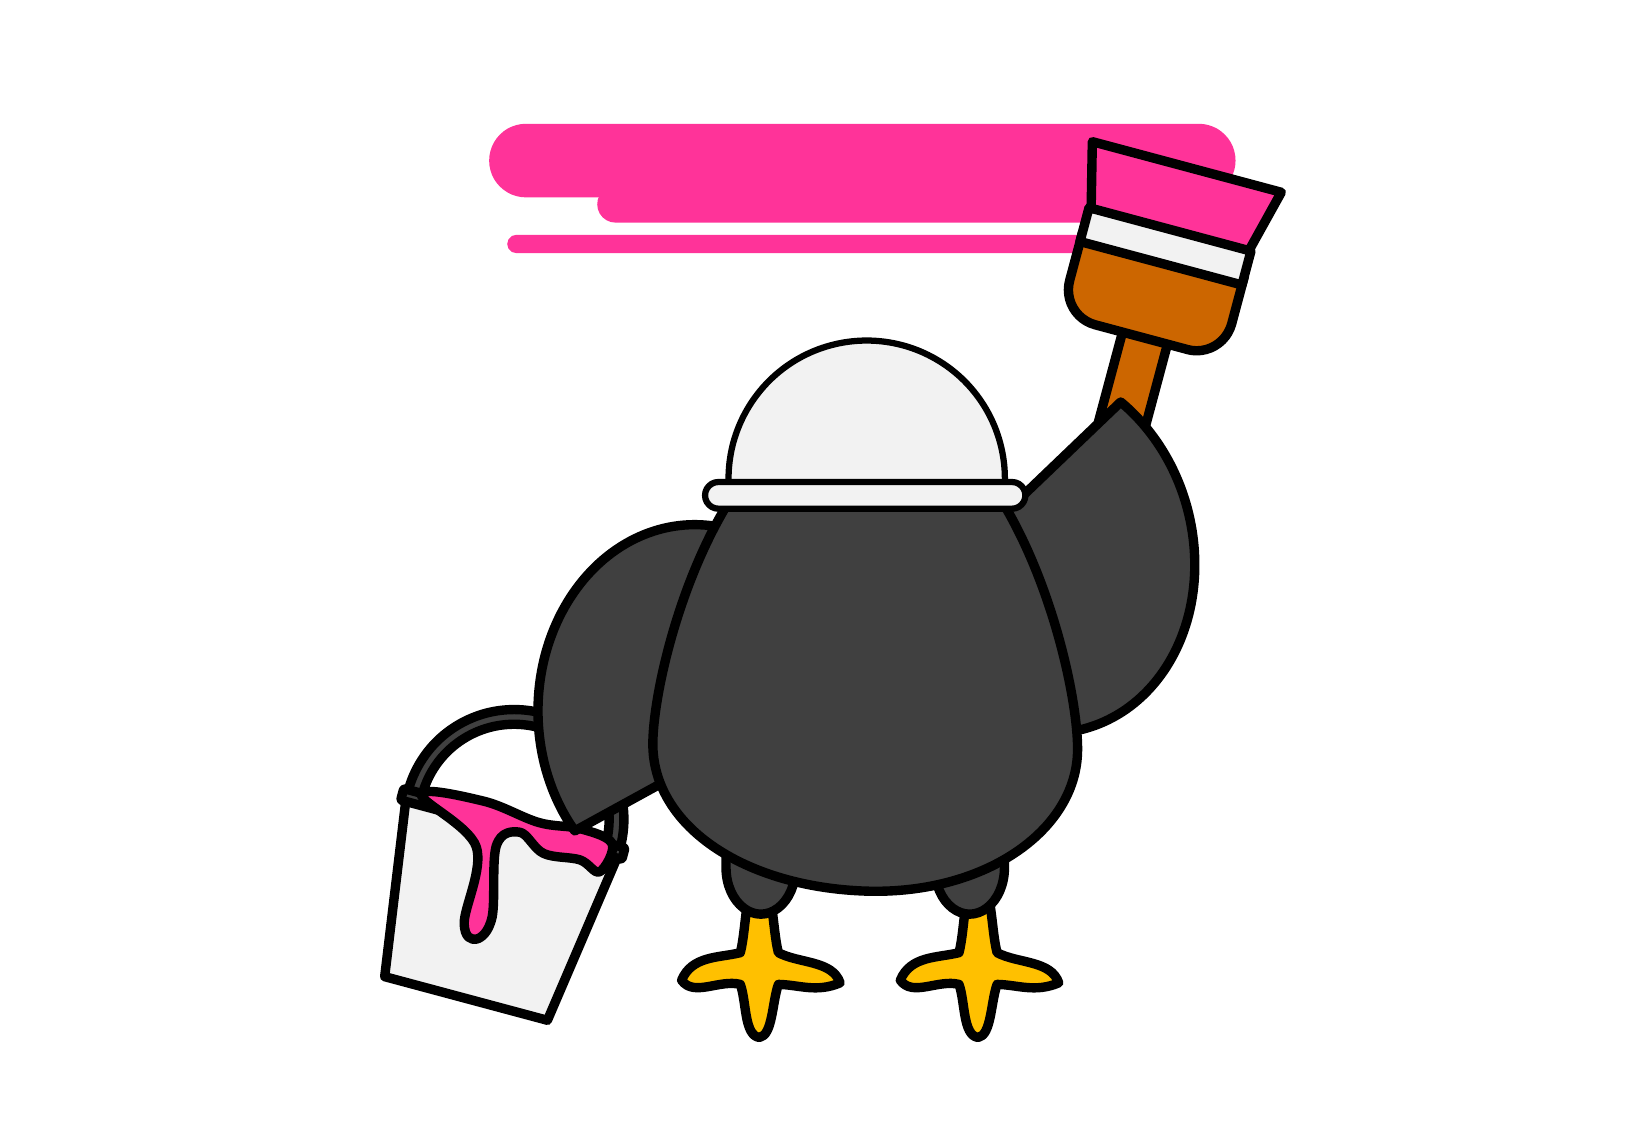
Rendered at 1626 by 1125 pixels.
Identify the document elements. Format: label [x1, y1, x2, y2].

text_box [389, 123, 1242, 1038]
